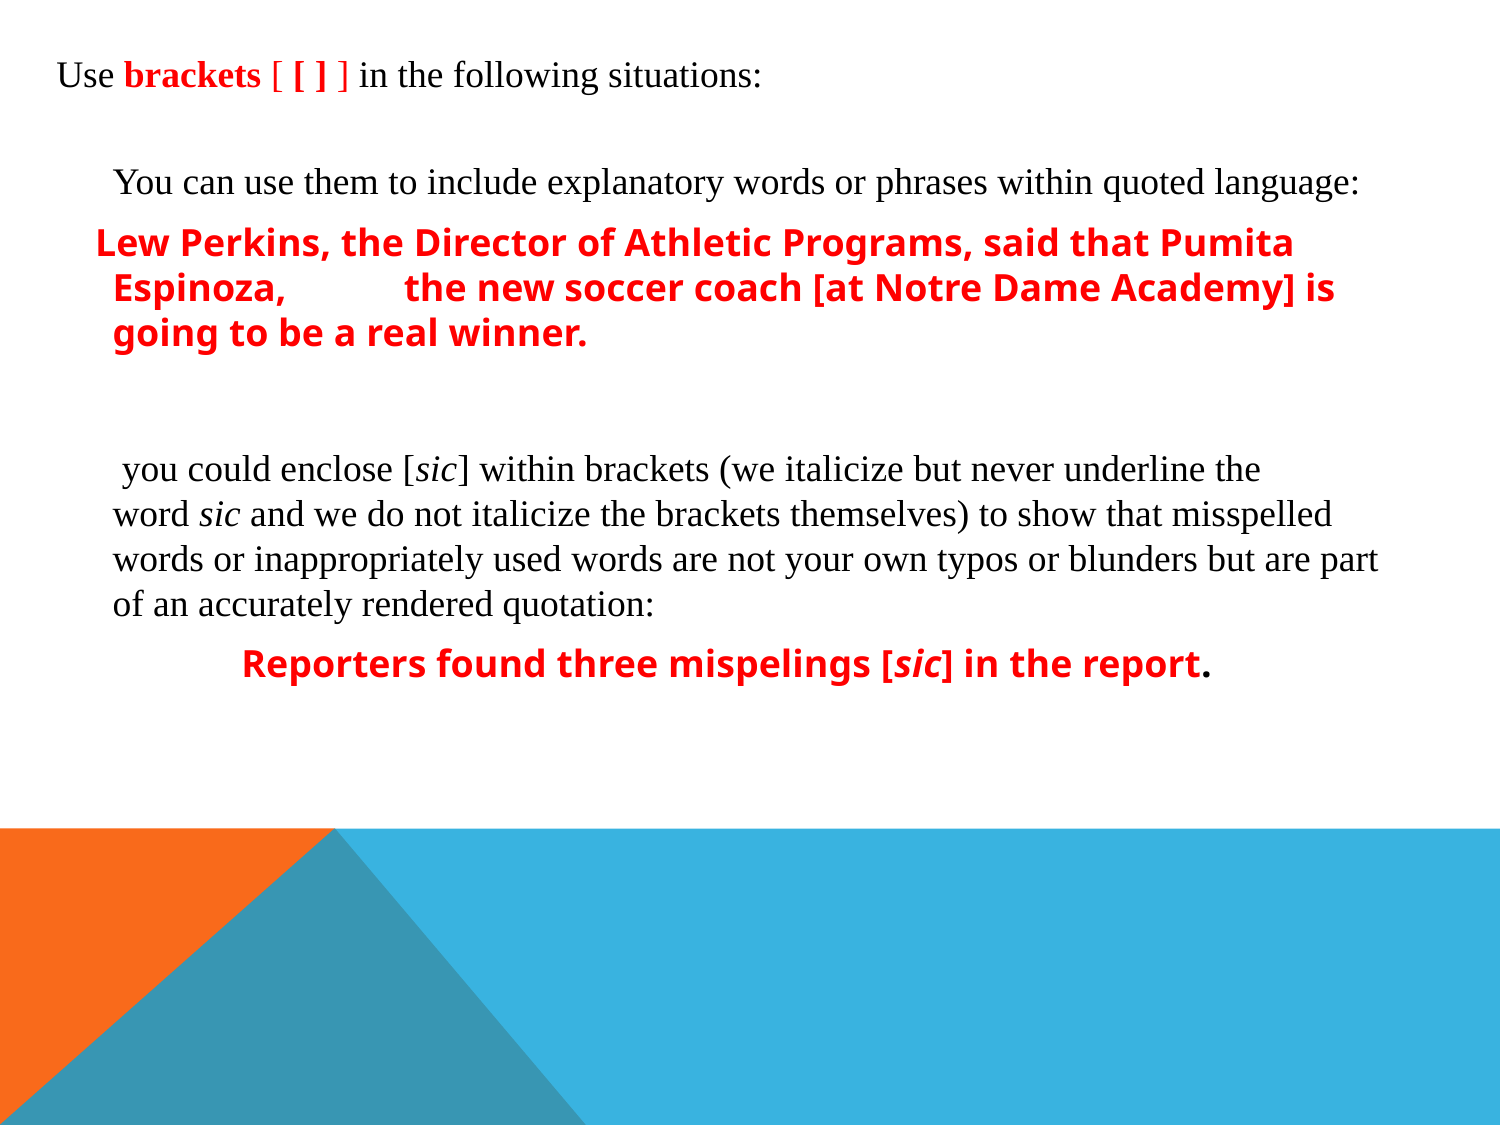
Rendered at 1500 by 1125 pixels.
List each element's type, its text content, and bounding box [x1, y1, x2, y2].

list Use brackets [ [ ] ] in the following situations: You can use them to include explanatory words or phrases within quoted language: Lew Perkins, the Director of Athletic Programs, said that Pumita Espinoza, the new soccer coach [at Notre Dame Academy] is going to be a real winner. you could enclose [sic] within brackets (we italicize but never underline the word sic and we do not italicize the brackets themselves) to show that misspelled words or inappropriately used words are not your own typos or blunders but are part of an accurately rendered quotation: Reporters found three mispelings [sic] in the report. [41, 42, 1424, 768]
